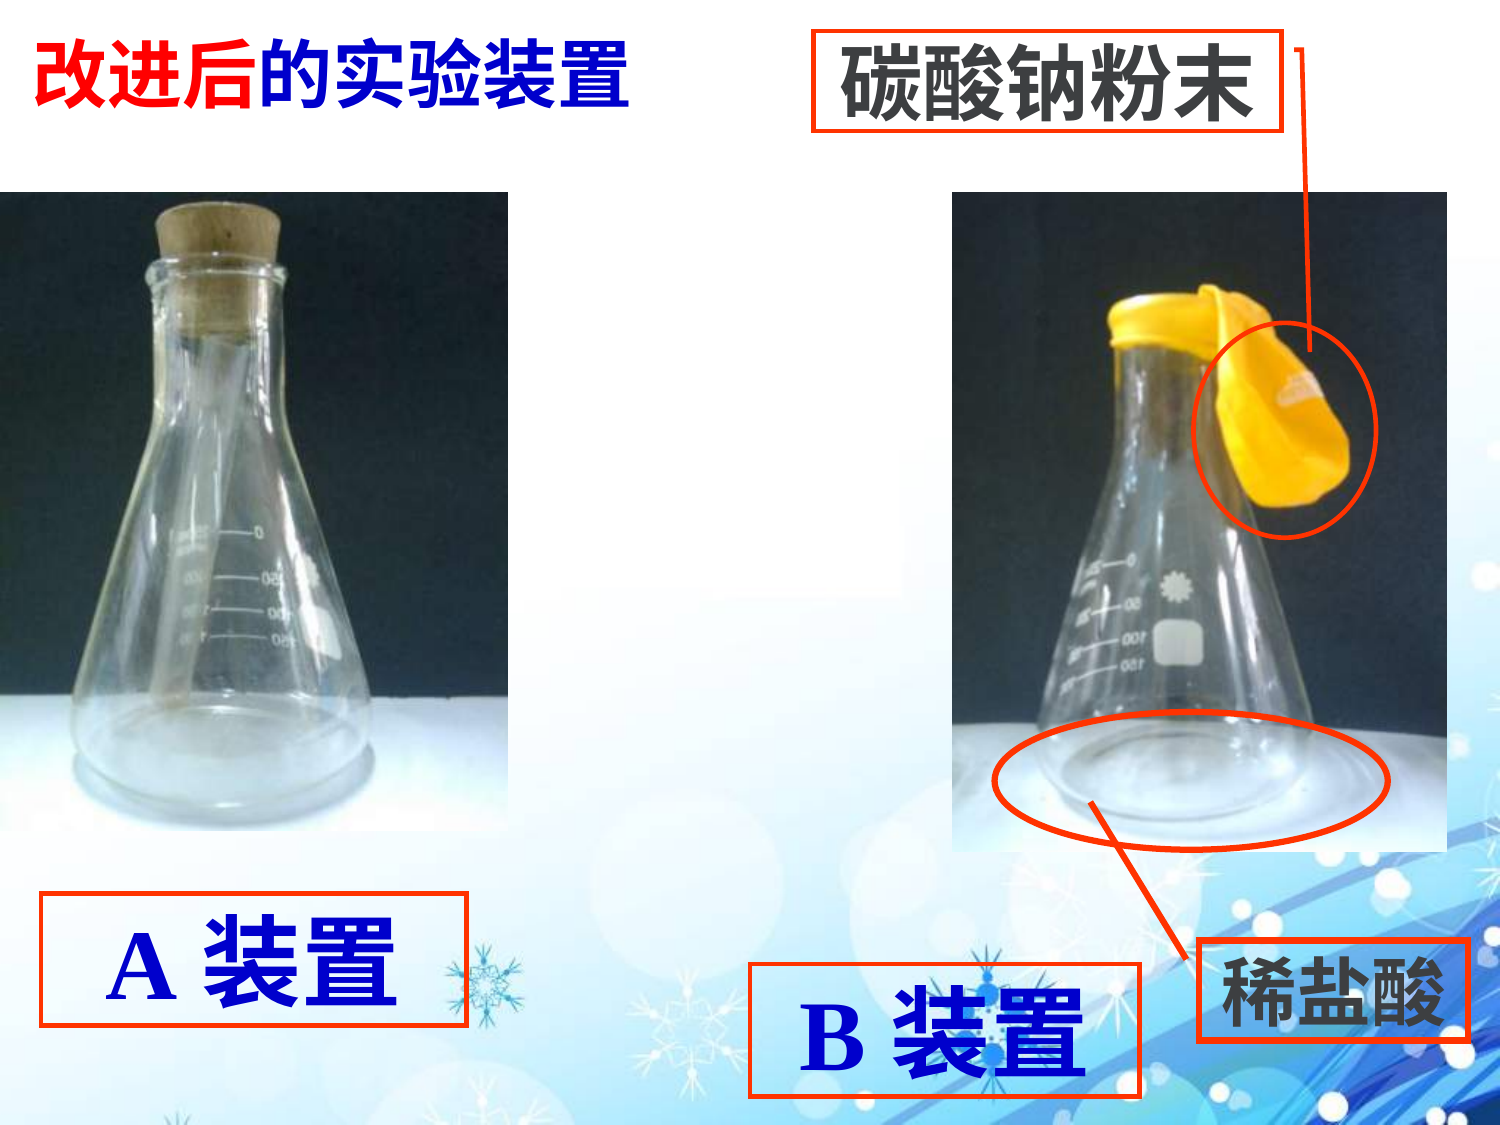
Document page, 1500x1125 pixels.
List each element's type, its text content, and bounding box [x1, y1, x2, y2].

text_box B装置 [750, 964, 1140, 1097]
picture [0, 13, 1500, 1125]
text_box 稀盐酸 [1198, 940, 1469, 1041]
text_box A装置 [41, 893, 467, 1026]
text_box 碳酸钠粉末 [813, 31, 1282, 131]
text_box 改进后的实验装置 [17, 20, 703, 125]
